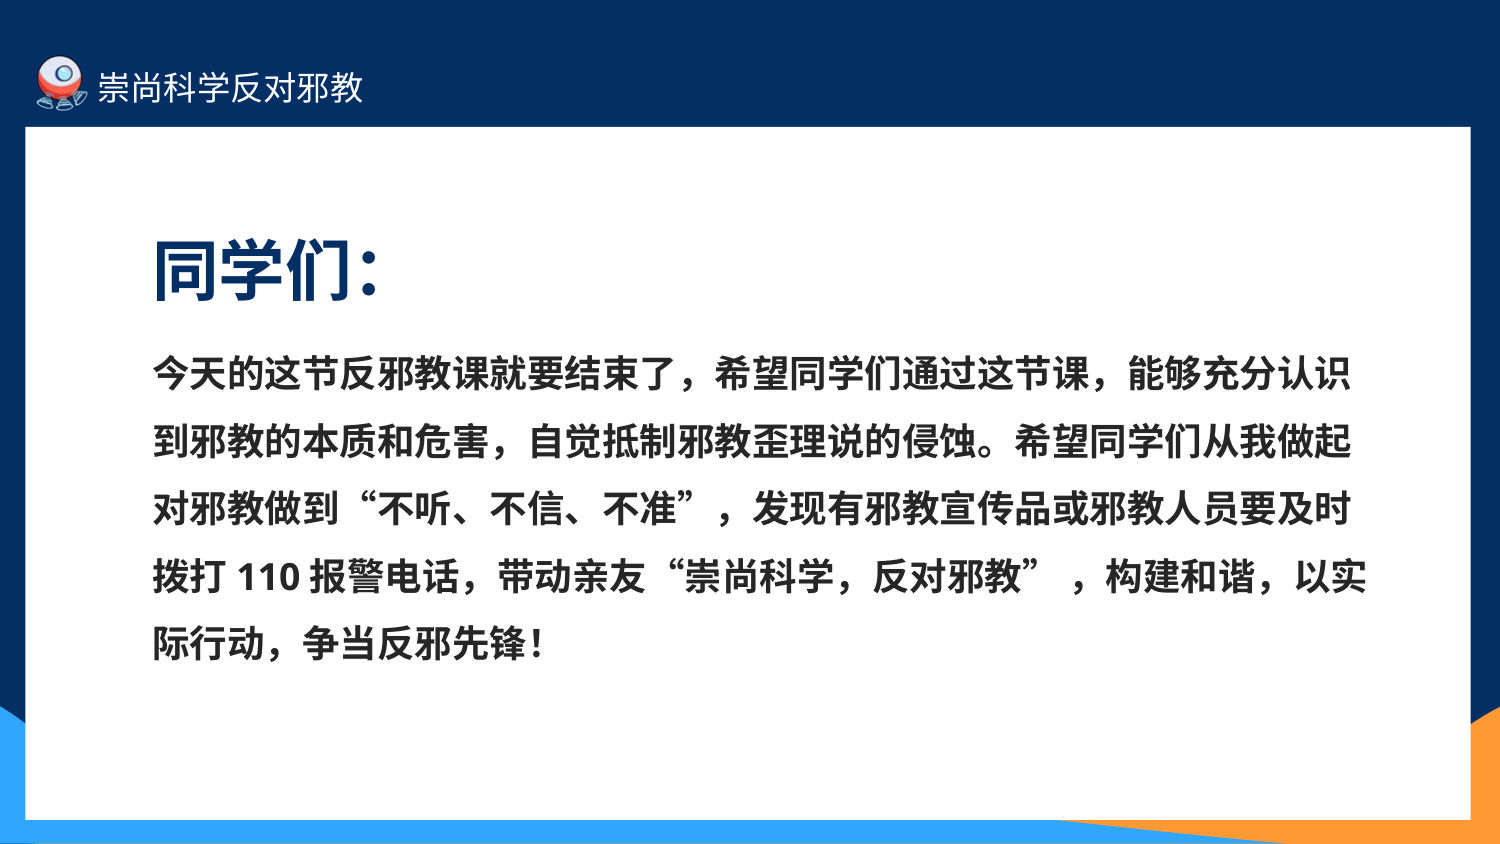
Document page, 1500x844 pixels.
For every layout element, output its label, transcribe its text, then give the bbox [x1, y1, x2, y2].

text_box 同学们： 今天的这节反邪教课就要结束了，希望同学们通过这节课，能够充分认识到邪教的本质和危害，自觉抵制邪教歪理说的侵蚀。希望同学们从我做起对邪教做到“不听、不信、不准”，发现有邪教宣传品或邪教人员要及时拨打110报警电话，带动亲友“崇尚科学，反对邪教” ，构建和谐，以实际行动，争当反邪先锋！ [137, 221, 1400, 673]
picture [8, 42, 117, 119]
